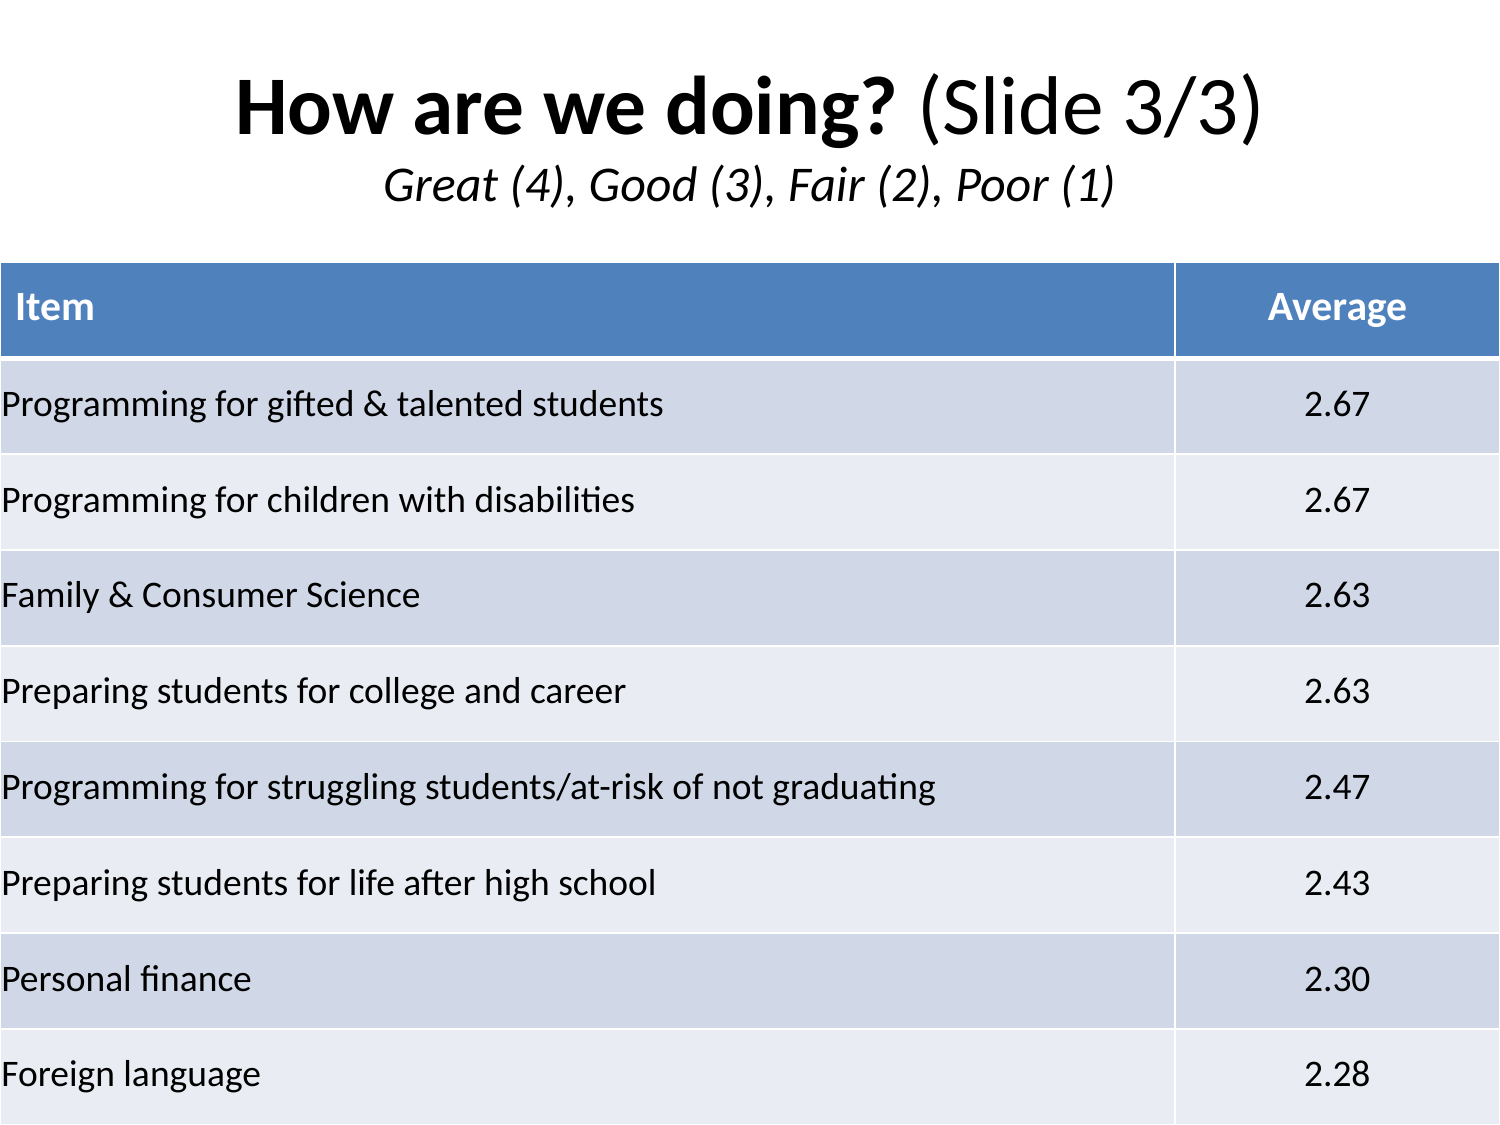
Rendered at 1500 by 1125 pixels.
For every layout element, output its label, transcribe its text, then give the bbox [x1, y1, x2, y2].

table_cell 2.43 [1176, 838, 1499, 932]
table_cell 2.67 [1176, 455, 1499, 549]
table_cell Preparing students for college and career [1, 647, 1174, 741]
table_cell 2.30 [1176, 934, 1499, 1028]
table_header Average [1176, 263, 1499, 356]
table_cell Programming for struggling students/at-risk of not graduating [1, 742, 1174, 836]
table_cell Personal finance [1, 934, 1174, 1028]
title How are we doing? (Slide 3/3) Great (4), Good (3), Fair (2), Poor (1) [0, 0, 1500, 262]
table_cell Foreign language [1, 1030, 1174, 1124]
table_cell Programming for children with disabilities [1, 455, 1174, 549]
table_cell 2.63 [1176, 647, 1499, 741]
table_cell Preparing students for life after high school [1, 838, 1174, 932]
table_cell 2.28 [1176, 1030, 1499, 1124]
table_header Item [1, 263, 1174, 356]
table_cell Programming for gifted & talented students [1, 361, 1174, 453]
table_cell 2.67 [1176, 361, 1499, 453]
table_cell 2.47 [1176, 742, 1499, 836]
table_cell 2.63 [1176, 551, 1499, 645]
table_cell Family & Consumer Science [1, 551, 1174, 645]
